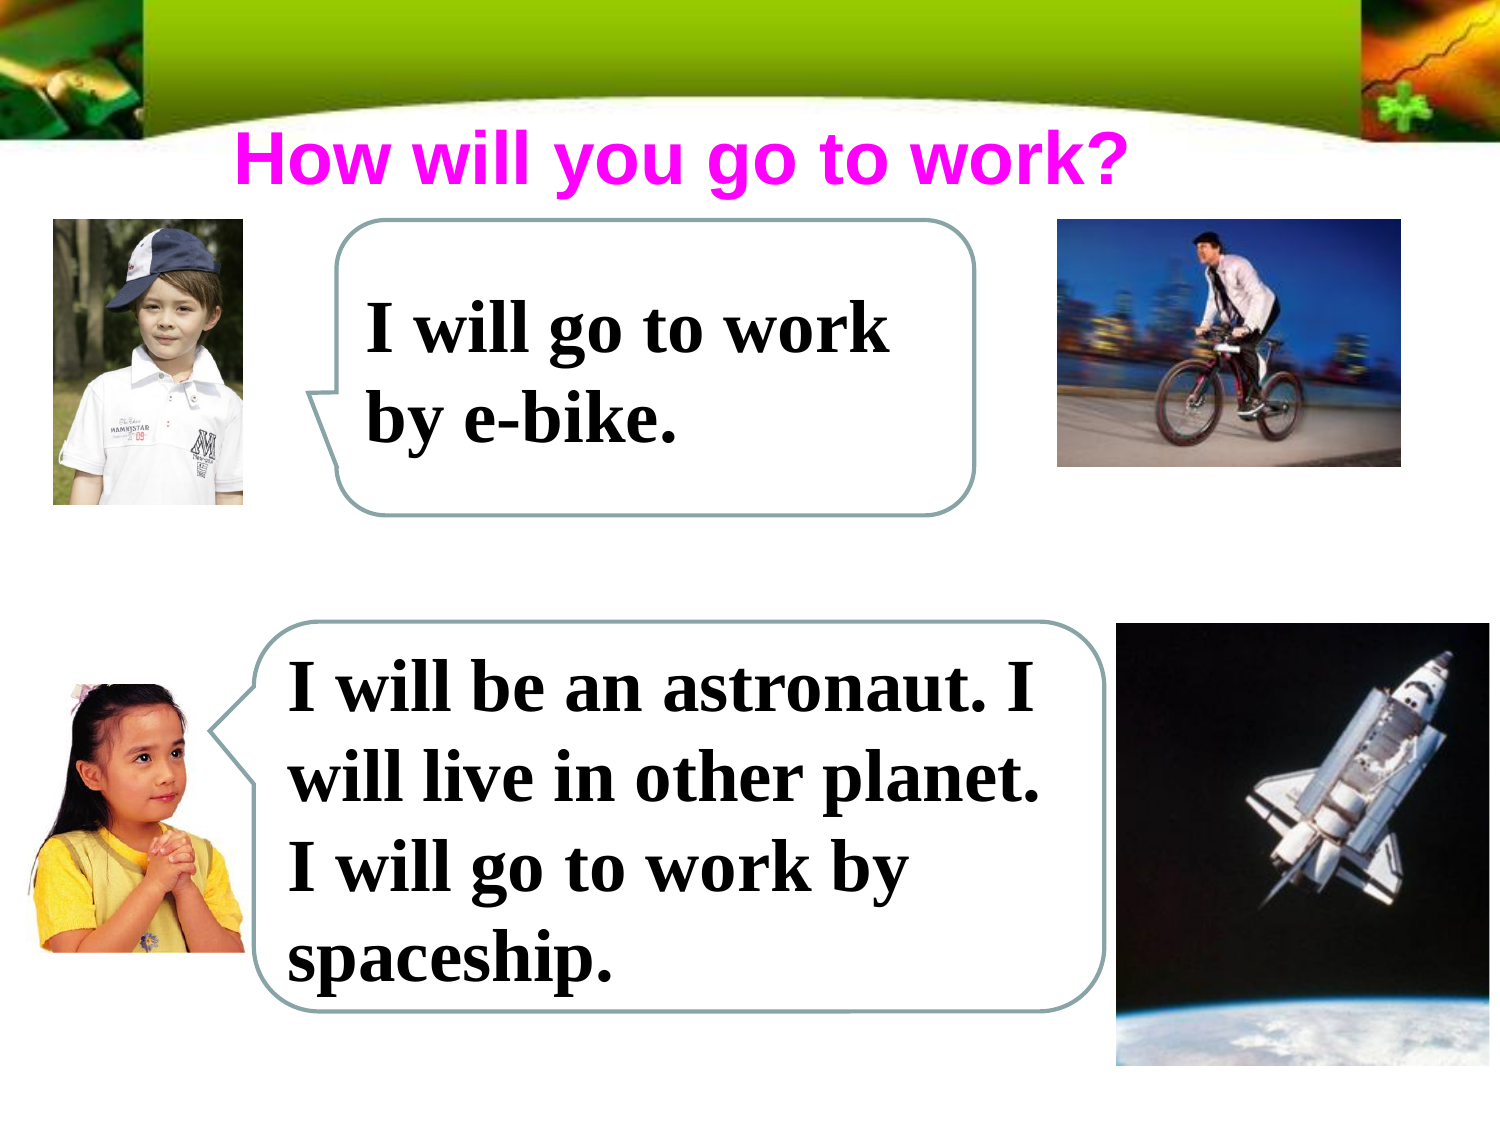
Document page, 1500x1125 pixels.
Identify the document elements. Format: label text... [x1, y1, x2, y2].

picture [0, 0, 1500, 1125]
text_box I will be an astronaut. I will live in other planet. I will go to work by spaceship. [253, 621, 1105, 1012]
text_box How will you go to work? [218, 101, 1229, 207]
text_box I will go to work by e-bike. [308, 219, 975, 516]
